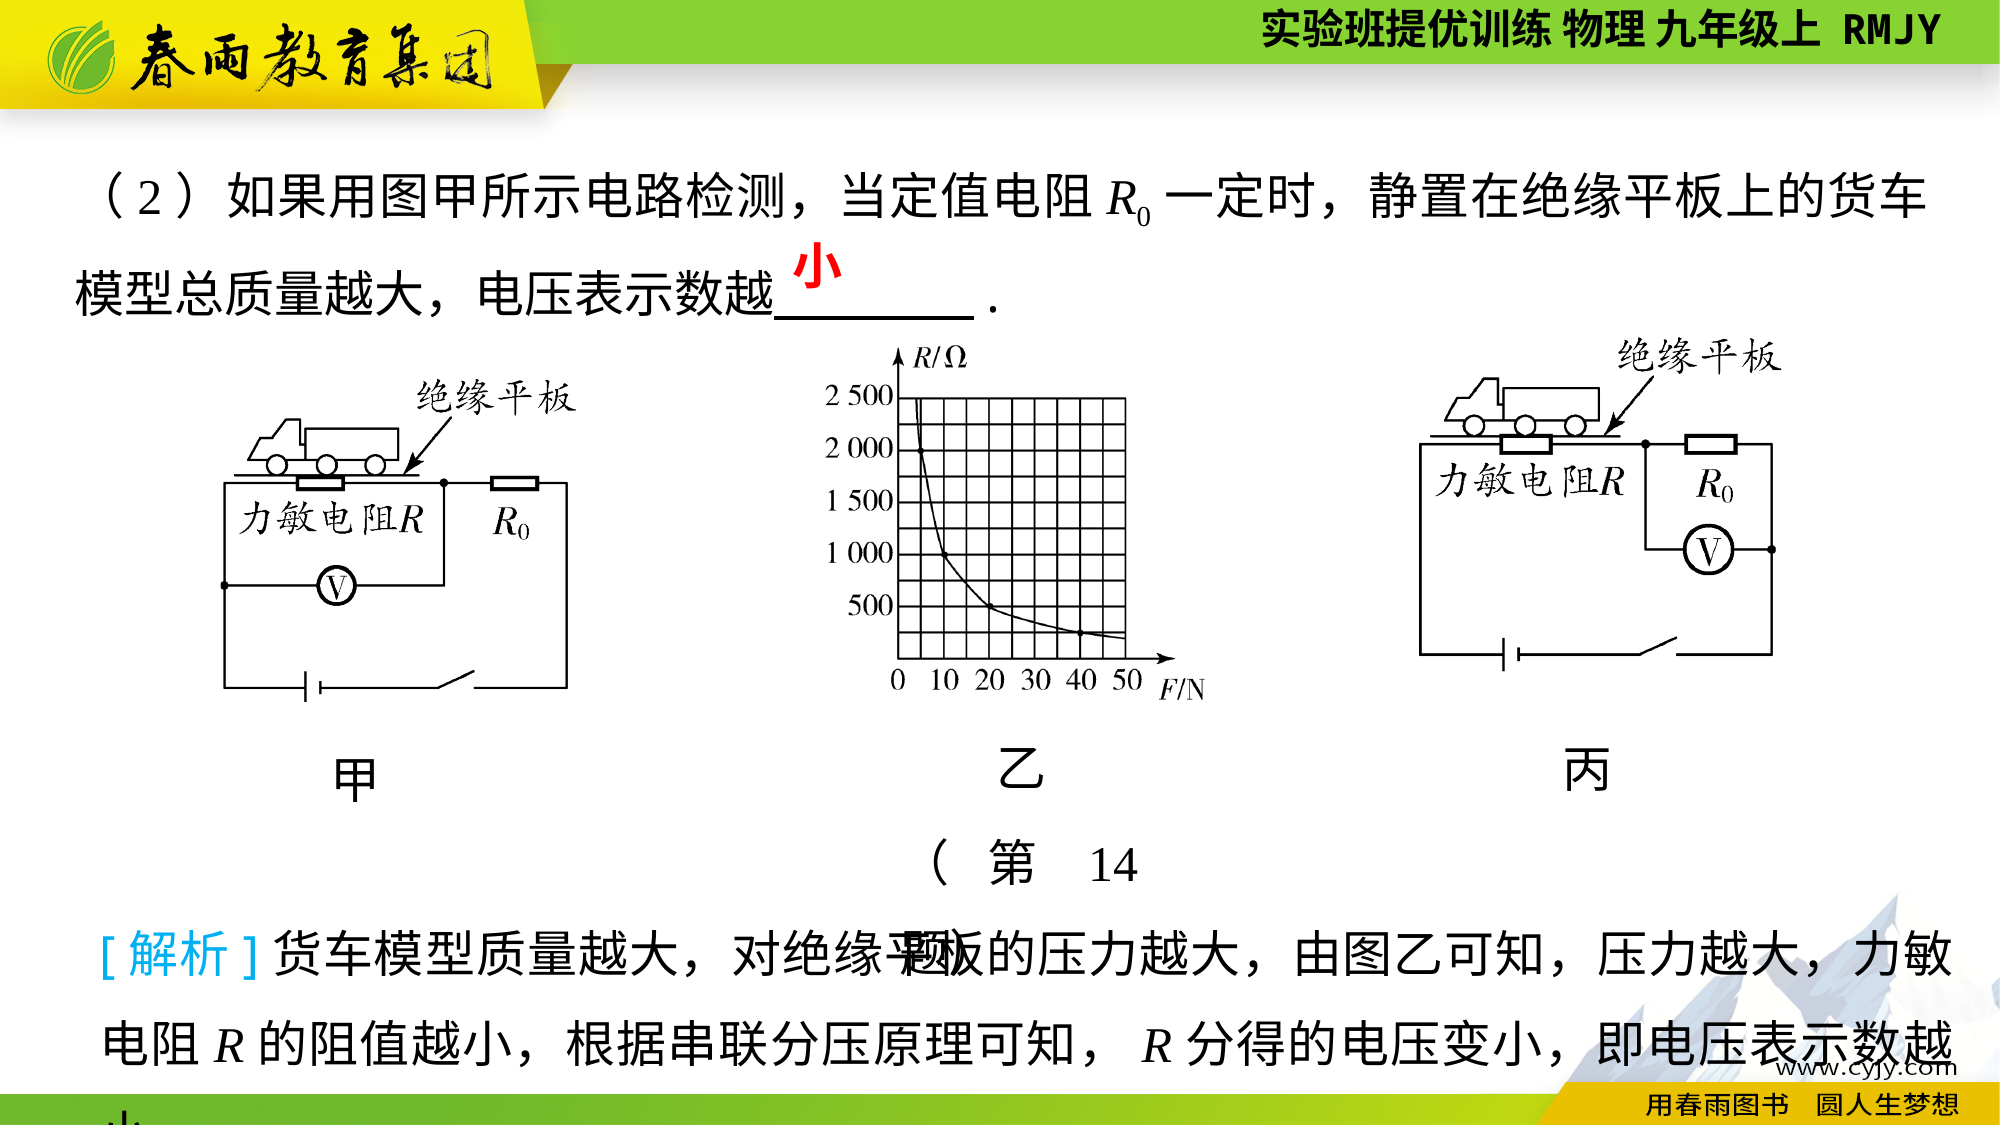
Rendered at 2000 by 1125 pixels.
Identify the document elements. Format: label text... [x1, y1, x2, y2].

text_box 乙 [981, 718, 1061, 794]
text_box （第14题） [885, 794, 1165, 884]
picture [0, 0, 2000, 1125]
list （2）如果用图甲所示电路检测，当定值电阻R0一定时，静置在绝缘平板上的货车模型总质量越大，电压表示数越 . [59, 122, 1944, 308]
text_box 小 [778, 226, 858, 302]
text_box 丙 [1548, 699, 1628, 805]
text_box [解析]货车模型质量越大，对绝缘平板的压力越大，由图乙可知，压力越大，力敏电阻R的阻值越小，根据串联分压原理可知，R分得的电压变小，即电压表示数越小. [84, 884, 1969, 1125]
text_box 甲 [315, 711, 396, 817]
